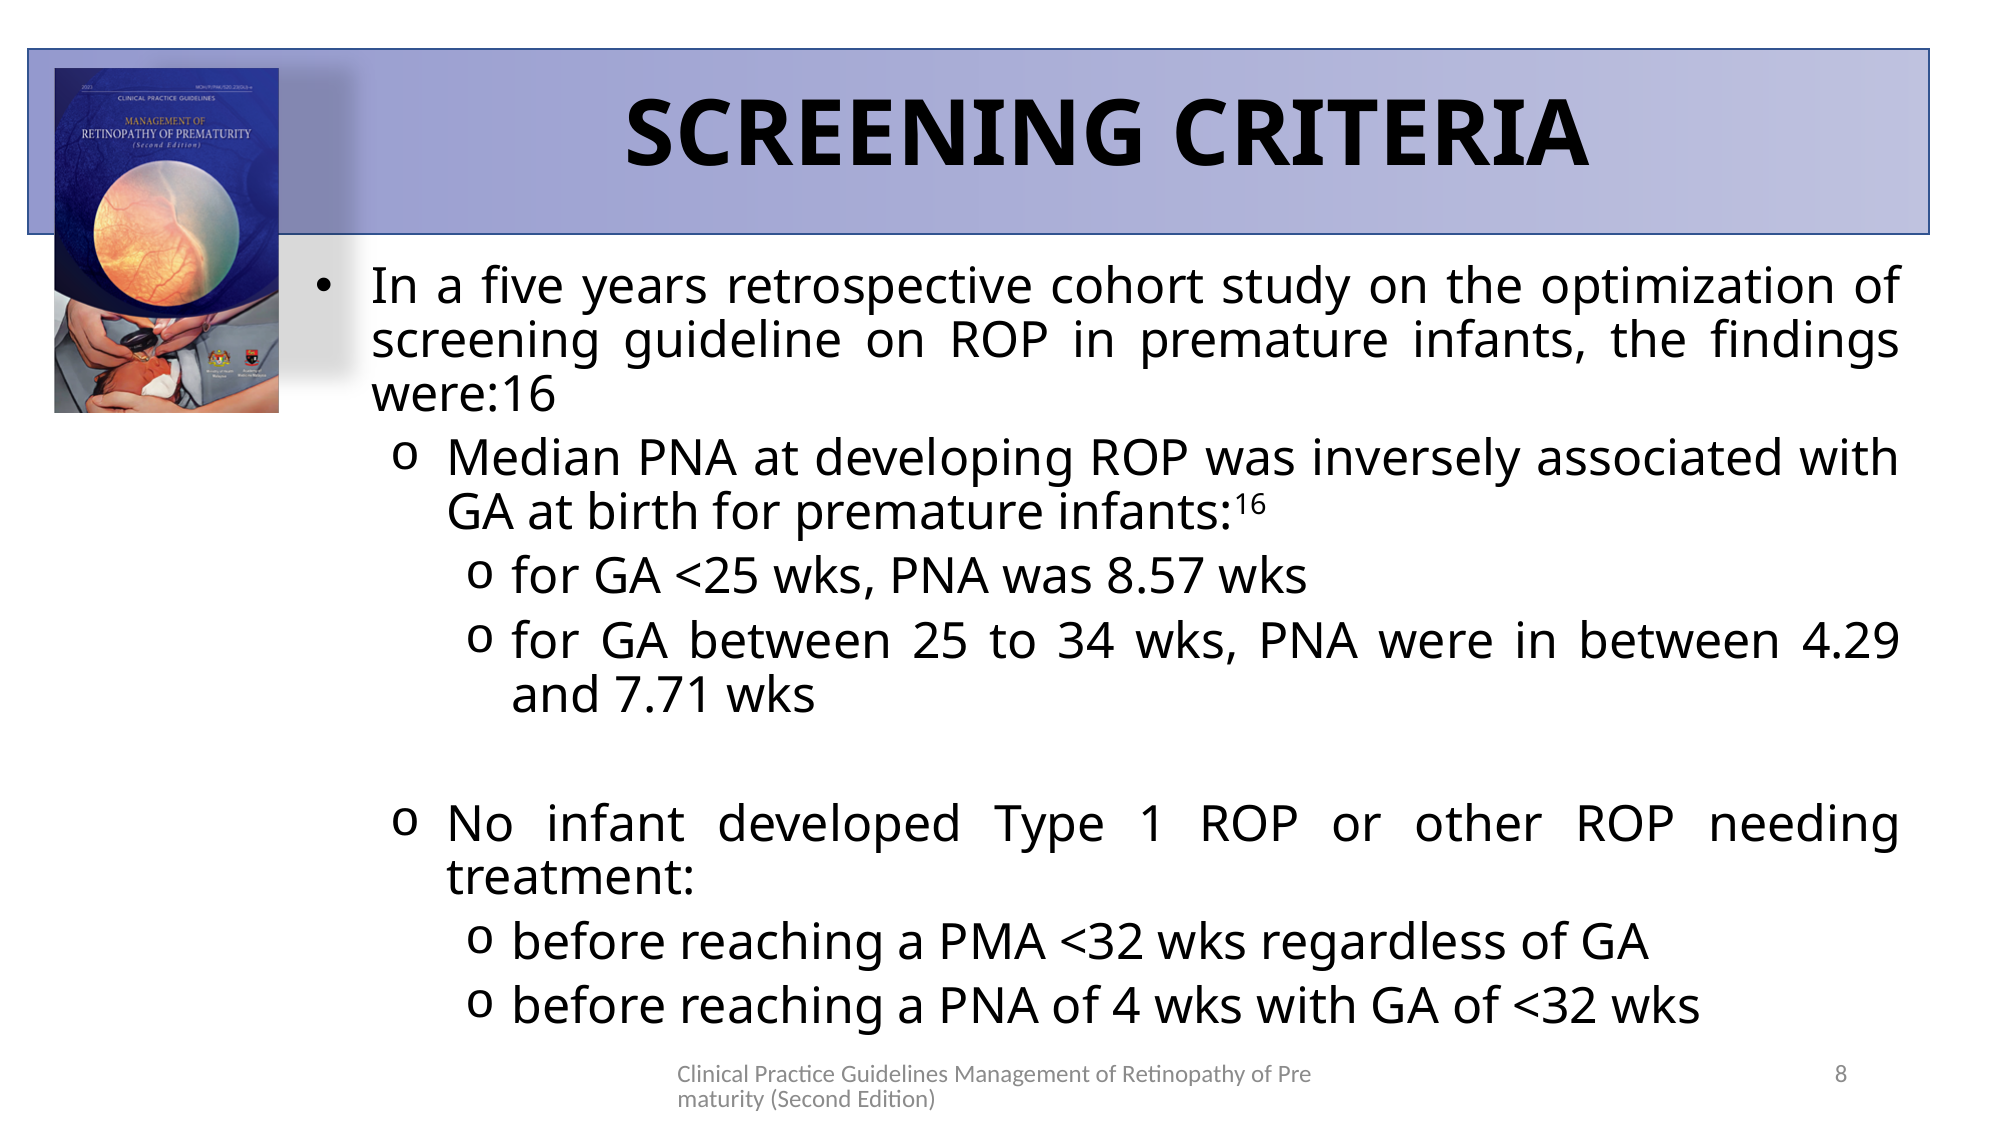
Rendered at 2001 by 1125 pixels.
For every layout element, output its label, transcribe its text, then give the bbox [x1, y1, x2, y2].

text_box [386, 193, 1930, 235]
text_box In a five years retrospective cohort study on the optimization of screening guideline on ROP in premature infants, the findings were:16 Median PNA at developing ROP was inversely associated with GA at birth for premature infants:16 for GA <25 wks, PNA was 8.57 wks for GA between 25 to 34 wks, PNA were in between 4.29 and 7.71 wks No infant developed Type 1 ROP or other ROP needing treatment: before reaching a PMA <32 wks regardless of GA before reaching a PNA of 4 wks with GA of <32 wks 16. Yang Q, Zhou X, Ni Y, et al. 2021;105(6):819-23. [299, 252, 1917, 989]
picture [54, 37, 386, 413]
footer Clinical Practice Guidelines Management of Retinopathy of Prematurity (Second Edition) [662, 1042, 1338, 1103]
title SCREENING CRITERIA [386, 48, 1962, 193]
text_box [278, 413, 1917, 1005]
slide_number 8 [1412, 1042, 1863, 1103]
text_box [27, 48, 54, 235]
